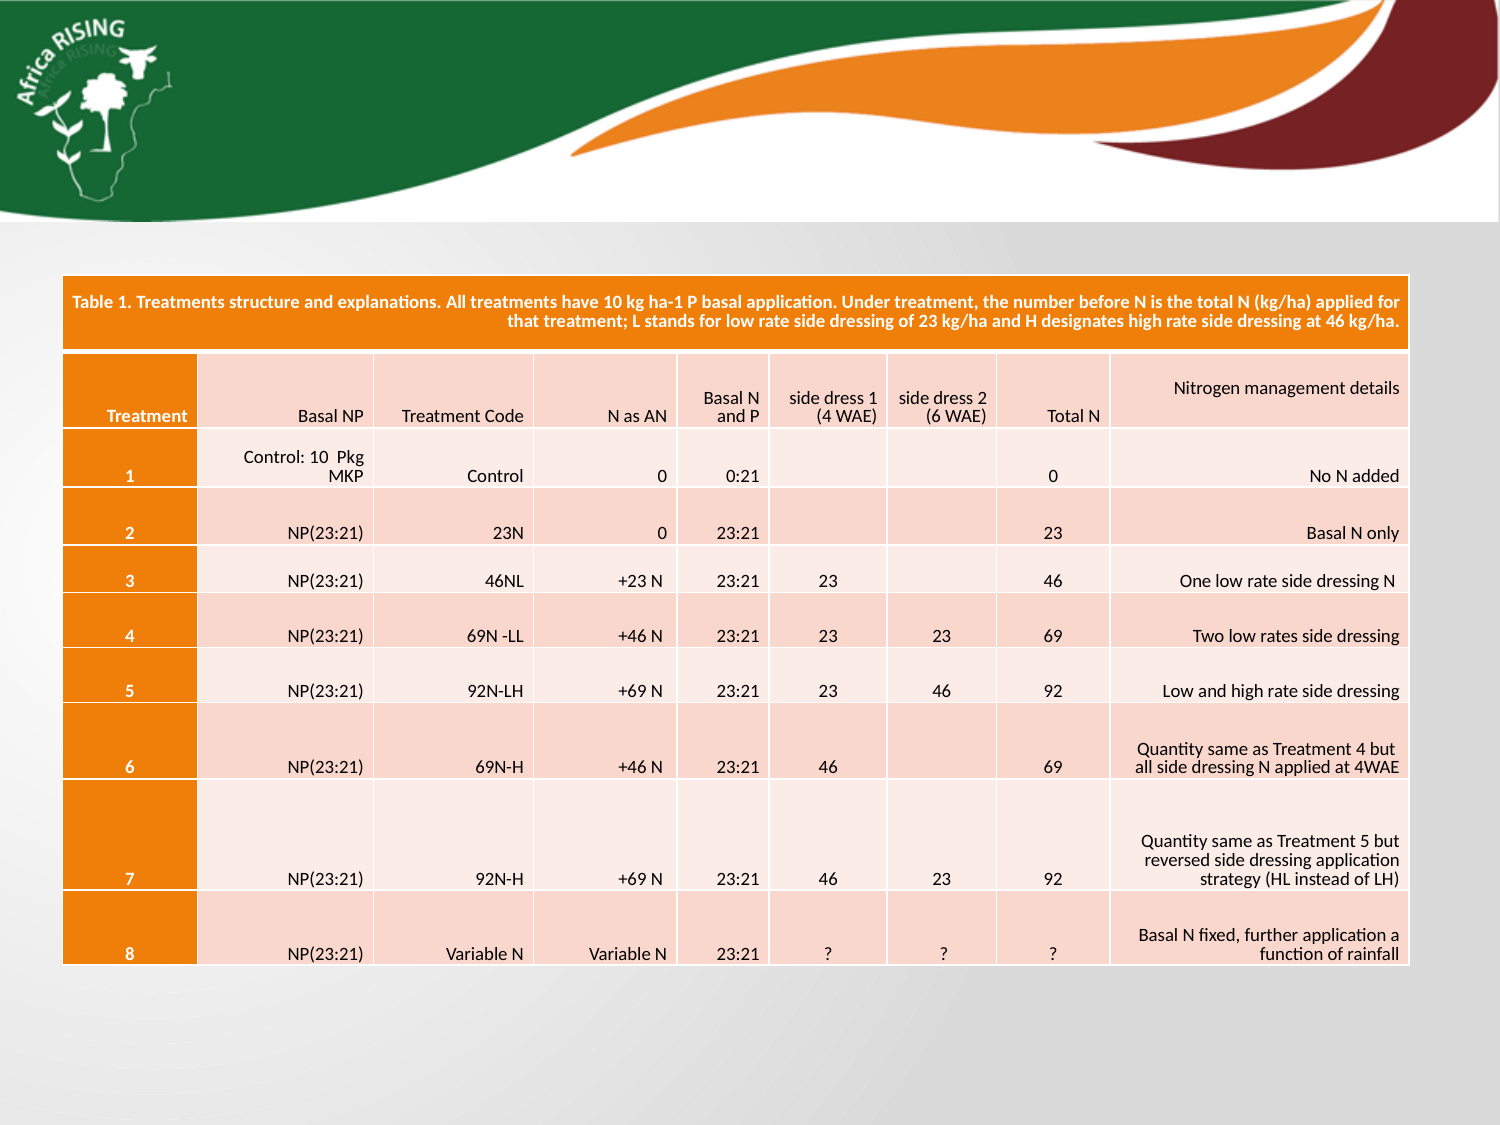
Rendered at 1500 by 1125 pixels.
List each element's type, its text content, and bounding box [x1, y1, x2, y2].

table_header Table 1. Treatments structure and explanations. All treatments have 10 kg ha-1 P basal application. Under treatment, the number before N is the total N (kg/ha) applied for that treatment; L stands for low rate side dressing of 23 kg/ha and H designates high rate side dressing at 46 kg/ha. [63, 276, 1408, 349]
table_cell 23:21 [678, 593, 768, 647]
table_cell +46 N [534, 703, 676, 778]
table_cell 23N [374, 488, 533, 544]
table_cell +46 N [534, 593, 676, 647]
table_cell Basal N fixed, further application a function of rainfall [1111, 891, 1408, 964]
table_cell 92N-H [374, 780, 533, 889]
table_cell 92N-LH [374, 648, 533, 702]
table_cell NP(23:21) [198, 488, 373, 544]
table_cell Two low rates side dressing [1111, 593, 1408, 647]
table_cell 23:21 [678, 891, 768, 964]
table_cell Variable N [534, 891, 676, 964]
table_cell 23 [888, 780, 996, 889]
table_cell 69 [997, 703, 1109, 778]
table_cell 0 [997, 429, 1109, 486]
table_cell Basal N and P [678, 354, 768, 427]
table_cell ? [770, 891, 886, 964]
table_cell +23 N [534, 546, 676, 592]
table_cell ? [997, 891, 1109, 964]
table_cell +69 N [534, 780, 676, 889]
table_cell 23 [997, 488, 1109, 544]
table_cell [888, 488, 996, 544]
table_cell 46 [770, 780, 886, 889]
table_cell Quantity same as Treatment 5 but reversed side dressing application strategy (HL instead of LH) [1111, 780, 1408, 889]
table_cell 6 [63, 703, 197, 778]
table_cell NP(23:21) [198, 780, 373, 889]
table_cell 69N -LL [374, 593, 533, 647]
table_cell side dress 1 (4 WAE) [770, 354, 886, 427]
table_cell Low and high rate side dressing [1111, 648, 1408, 702]
table_cell side dress 2 (6 WAE) [888, 354, 996, 427]
table_cell 23:21 [678, 648, 768, 702]
table_cell 23 [888, 593, 996, 647]
table_cell Variable N [374, 891, 533, 964]
table_cell One low rate side dressing N [1111, 546, 1408, 592]
table_cell 23:21 [678, 488, 768, 544]
table_cell [888, 703, 996, 778]
table_cell 23 [770, 593, 886, 647]
table_cell 5 [63, 648, 197, 702]
table_cell 23:21 [678, 780, 768, 889]
table_cell 46 [997, 546, 1109, 592]
table_cell 0 [534, 488, 676, 544]
table_cell Basal N only [1111, 488, 1408, 544]
table_cell ? [888, 891, 996, 964]
table_cell Treatment Code [374, 354, 533, 427]
table_cell +69 N [534, 648, 676, 702]
table_cell NP(23:21) [198, 593, 373, 647]
table_cell Nitrogen management details [1111, 354, 1408, 427]
table_cell 92 [997, 648, 1109, 702]
table_cell 23 [770, 648, 886, 702]
table_cell 0 [534, 429, 676, 486]
table_cell Quantity same as Treatment 4 but all side dressing N applied at 4WAE [1111, 703, 1408, 778]
table_cell 3 [63, 546, 197, 592]
table_cell N as AN [534, 354, 676, 427]
table_cell [888, 546, 996, 592]
table_cell 4 [63, 593, 197, 647]
table_cell No N added [1111, 429, 1408, 486]
table_cell 2 [63, 488, 197, 544]
table_cell 0:21 [678, 429, 768, 486]
table_cell 46 [888, 648, 996, 702]
table_cell 7 [63, 780, 197, 889]
table_cell NP(23:21) [198, 891, 373, 964]
table_cell 69N-H [374, 703, 533, 778]
table_cell 69 [997, 593, 1109, 647]
table_cell Control [374, 429, 533, 486]
table_cell 23 [770, 546, 886, 592]
table_cell 92 [997, 780, 1109, 889]
table_cell NP(23:21) [198, 703, 373, 778]
table_cell [770, 488, 886, 544]
table_cell [770, 429, 886, 486]
table_cell 1 [63, 429, 197, 486]
picture [0, 0, 1499, 222]
table_cell NP(23:21) [198, 648, 373, 702]
table_cell 46 [770, 703, 886, 778]
table_cell Treatment [63, 354, 197, 427]
table_cell 23:21 [678, 703, 768, 778]
table_cell Control: 10 Pkg MKP [198, 429, 373, 486]
table_cell 8 [63, 891, 197, 964]
table_cell 46NL [374, 546, 533, 592]
table_cell NP(23:21) [198, 546, 373, 592]
table_cell 23:21 [678, 546, 768, 592]
table_cell Basal NP [198, 354, 373, 427]
table_cell Total N [997, 354, 1109, 427]
table_cell [888, 429, 996, 486]
